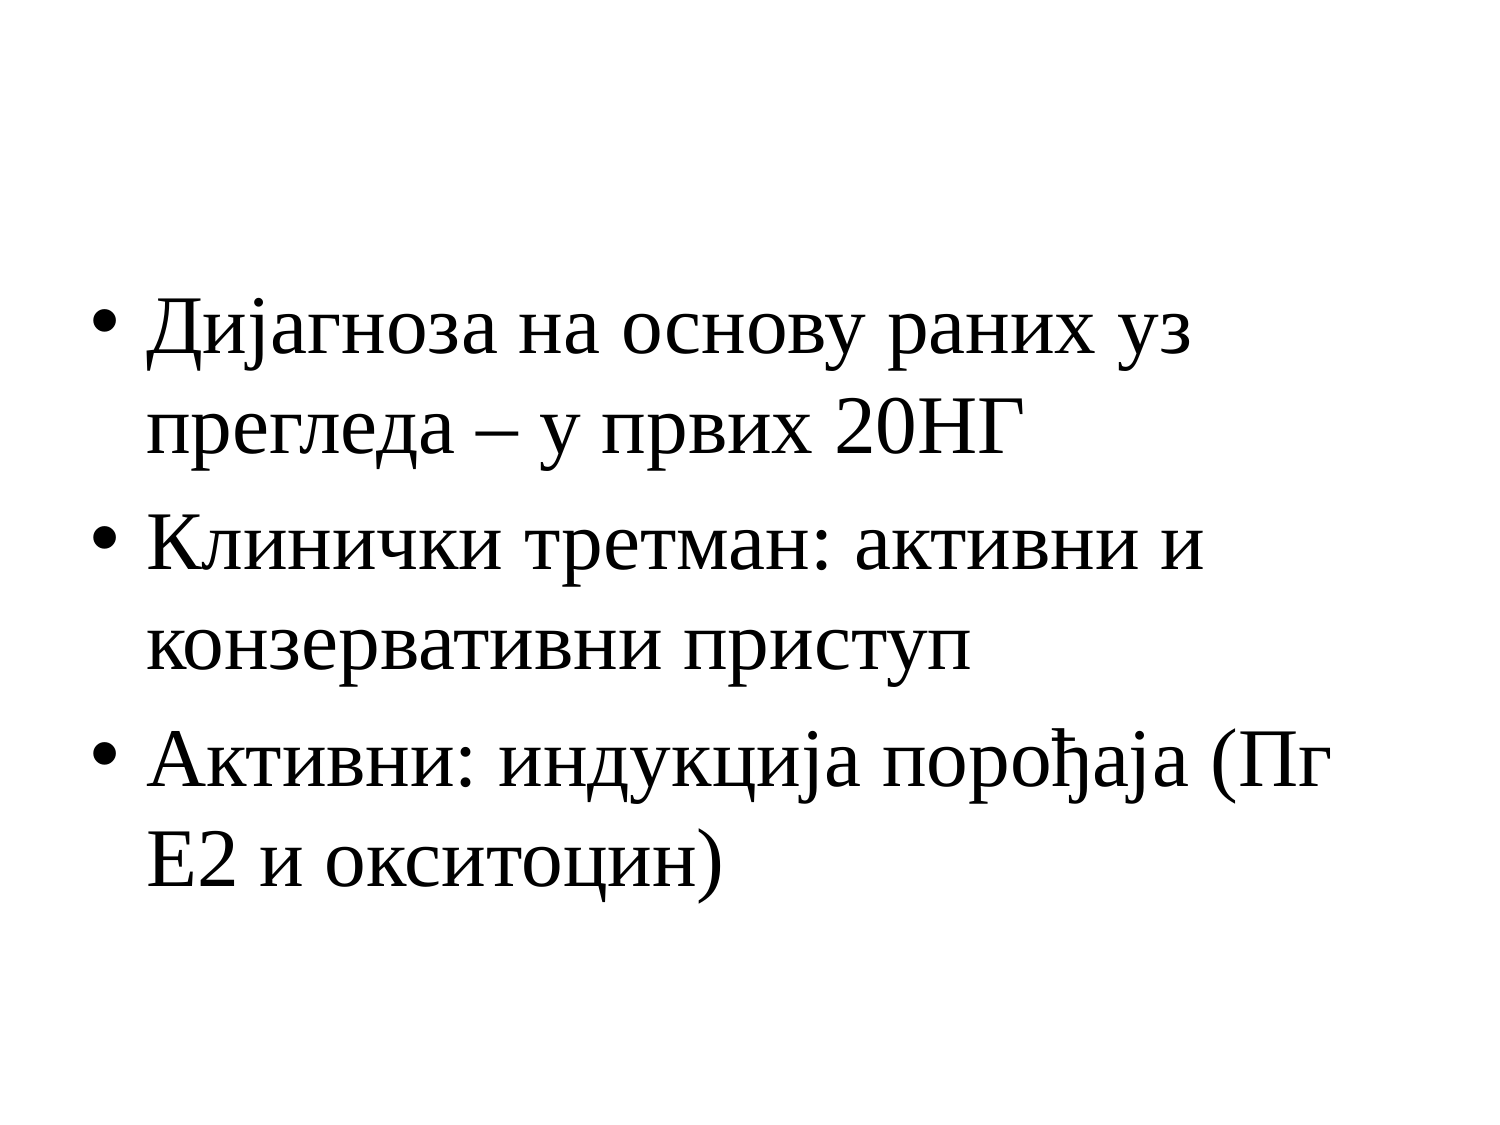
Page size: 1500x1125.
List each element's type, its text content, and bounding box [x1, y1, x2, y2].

list Дијагноза на основу раних уз прегледа – у првих 20НГ Клинички третман: активни и конзервативни приступ Активни: индукција порођаја (Пг Е2 и окситоцин) [75, 262, 1425, 1005]
